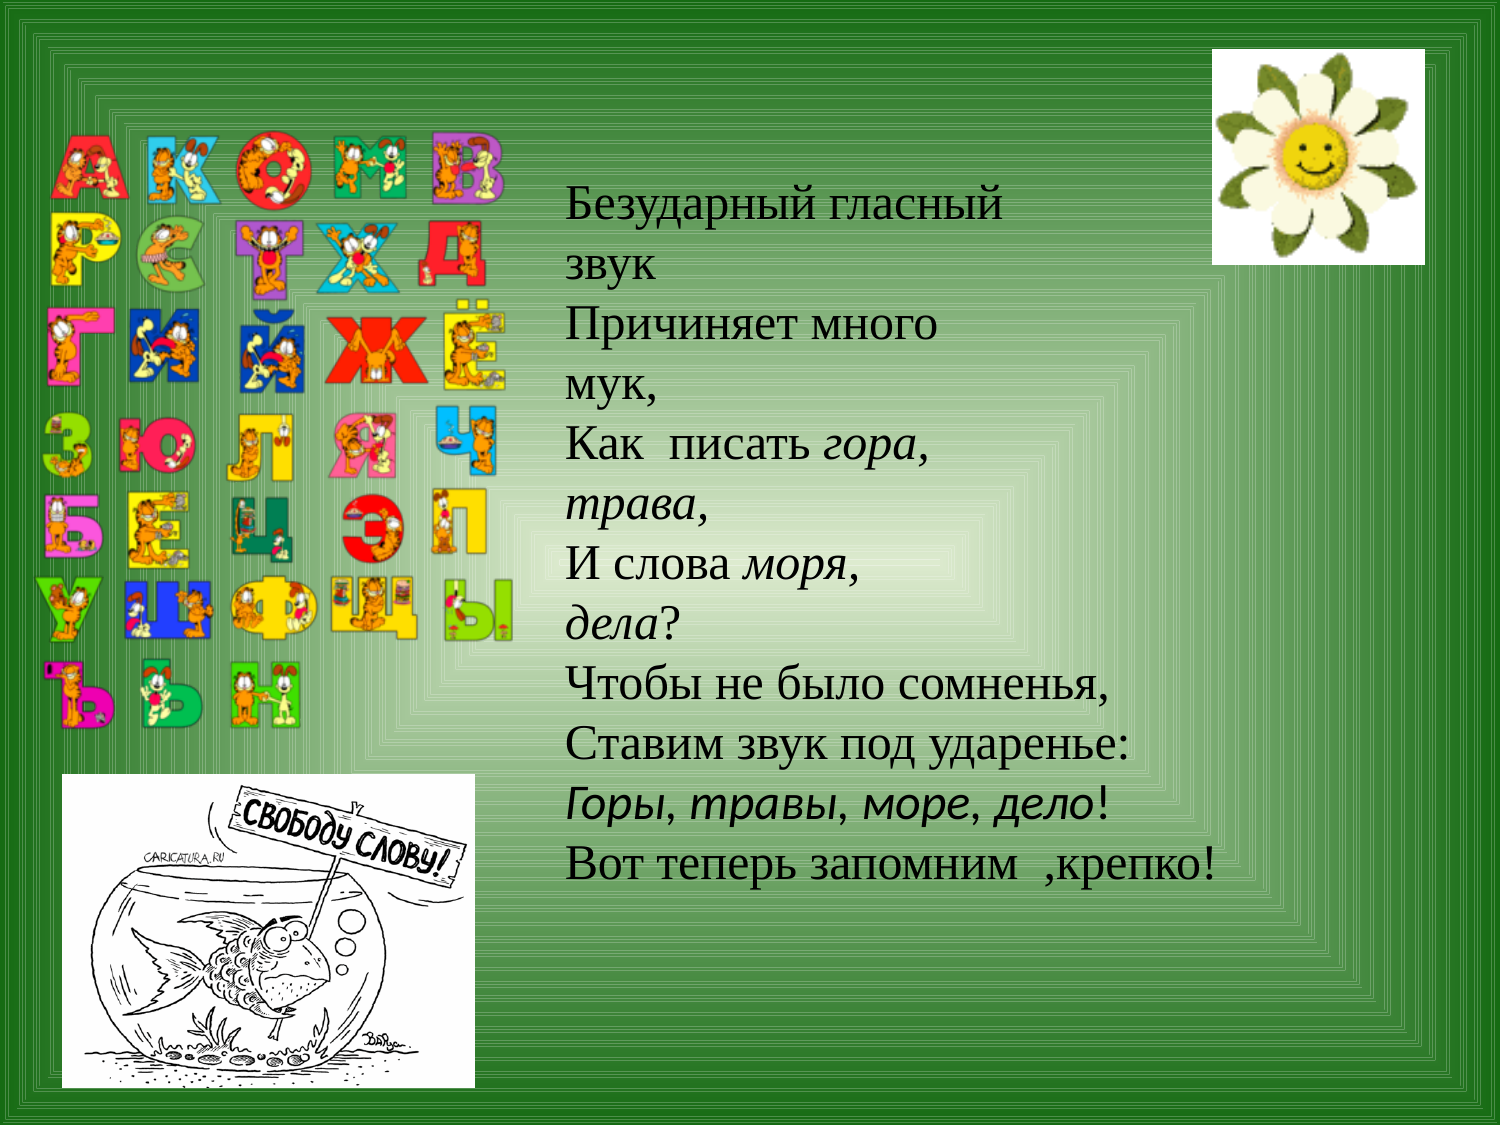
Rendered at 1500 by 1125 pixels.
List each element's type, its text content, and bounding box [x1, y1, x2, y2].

text_box Безударный гласный звук Причиняет много мук, Как писать гора, трава, И слова моря, дела? Чтобы не было сомненья, Ставим звук под ударенье: Горы, травы, море, дело! Вот теперь запомним ,крепко! [549, 162, 1425, 898]
picture [1212, 49, 1425, 265]
picture [32, 124, 526, 1088]
